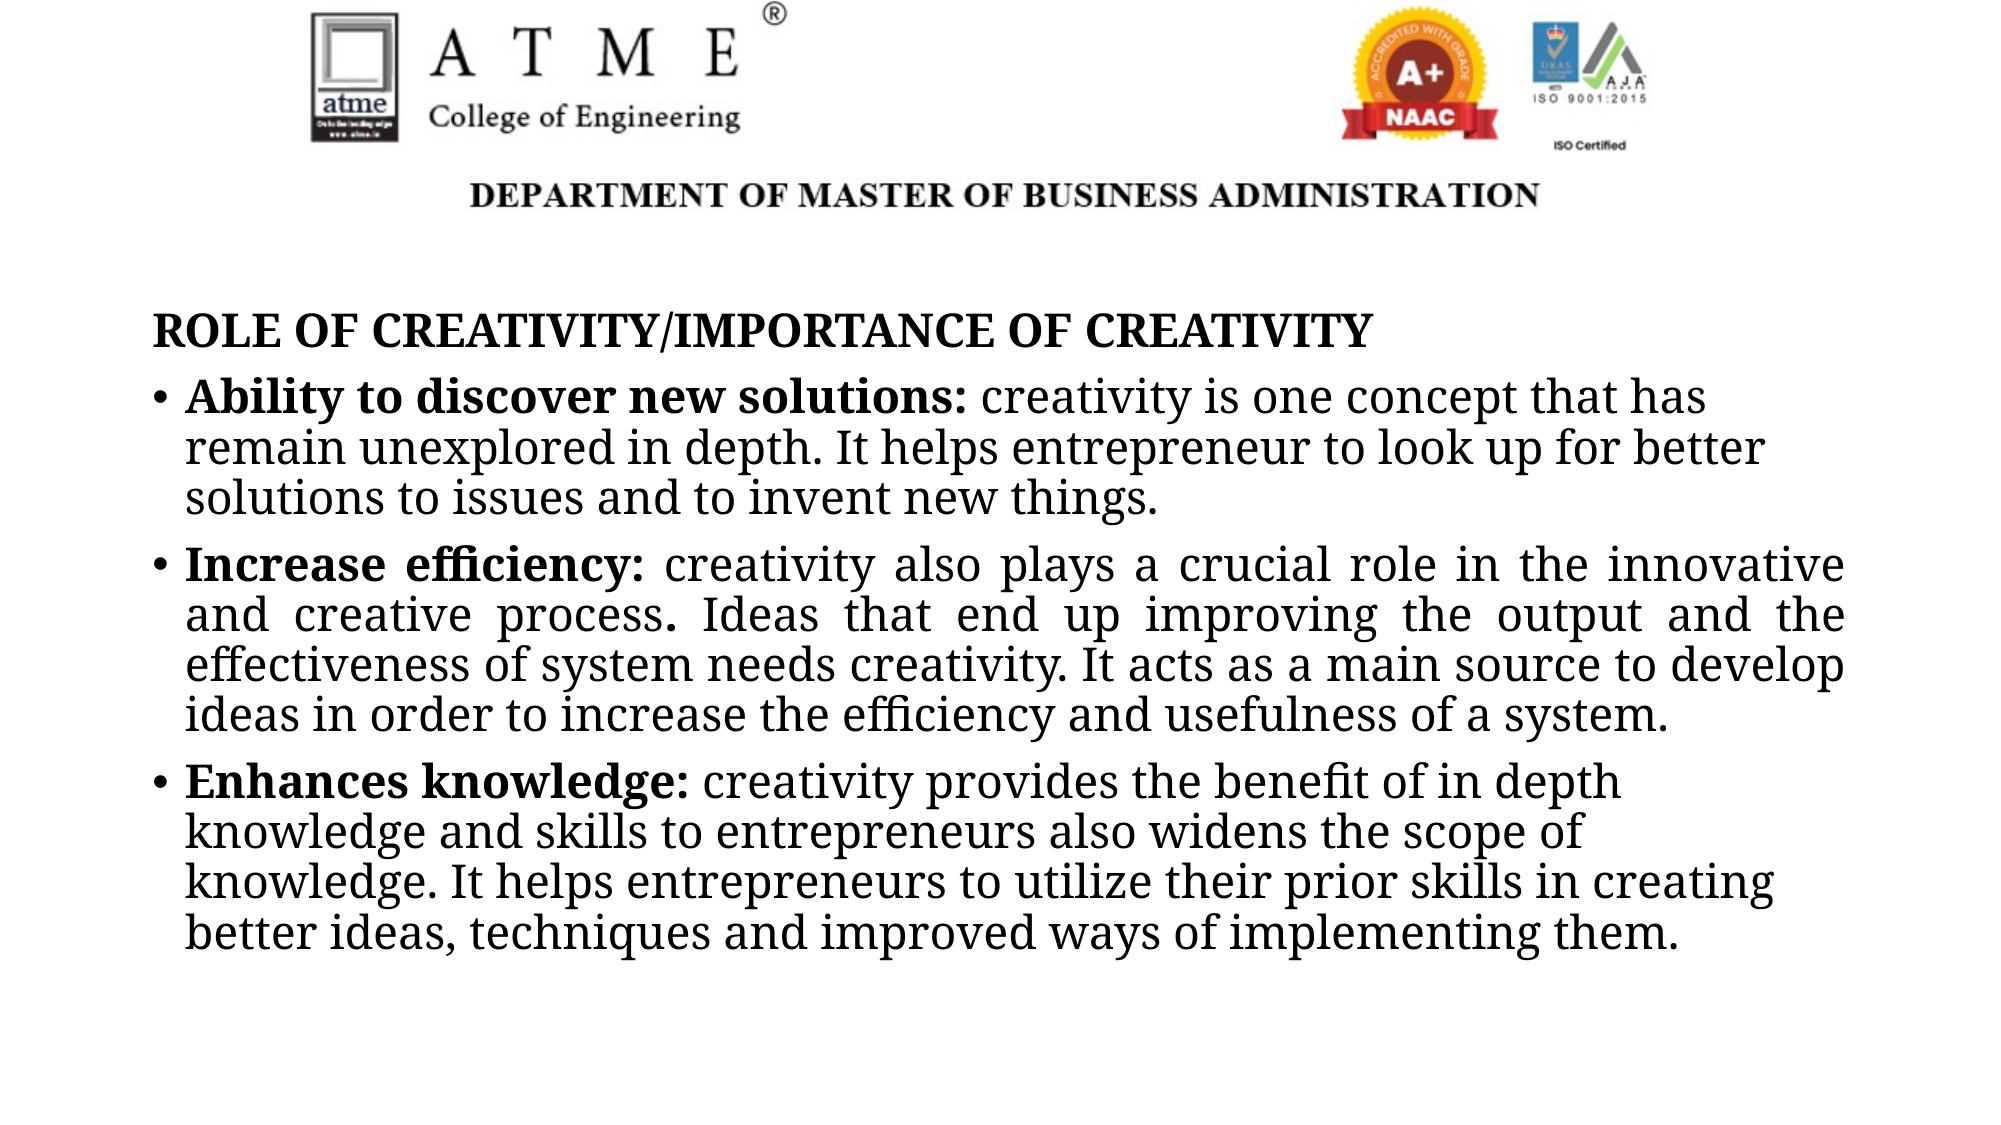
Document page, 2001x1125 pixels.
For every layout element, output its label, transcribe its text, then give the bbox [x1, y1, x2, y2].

picture [303, 0, 1697, 215]
list ROLE OF CREATIVITY/IMPORTANCE OF CREATIVITY Ability to discover new solutions: creativity is one concept that has remain unexplored in depth. It helps entrepreneur to look up for better solutions to issues and to invent new things. Increase efficiency: creativity also plays a crucial role in the innovative and creative process. Ideas that end up improving the output and the effectiveness of system needs creativity. It acts as a main source to develop ideas in order to increase the efficiency and usefulness of a system. Enhances knowledge: creativity provides the benefit of in depth knowledge and skills to entrepreneurs also widens the scope of knowledge. It helps entrepreneurs to utilize their prior skills in creating better ideas, techniques and improved ways of implementing them. [137, 299, 1863, 1014]
